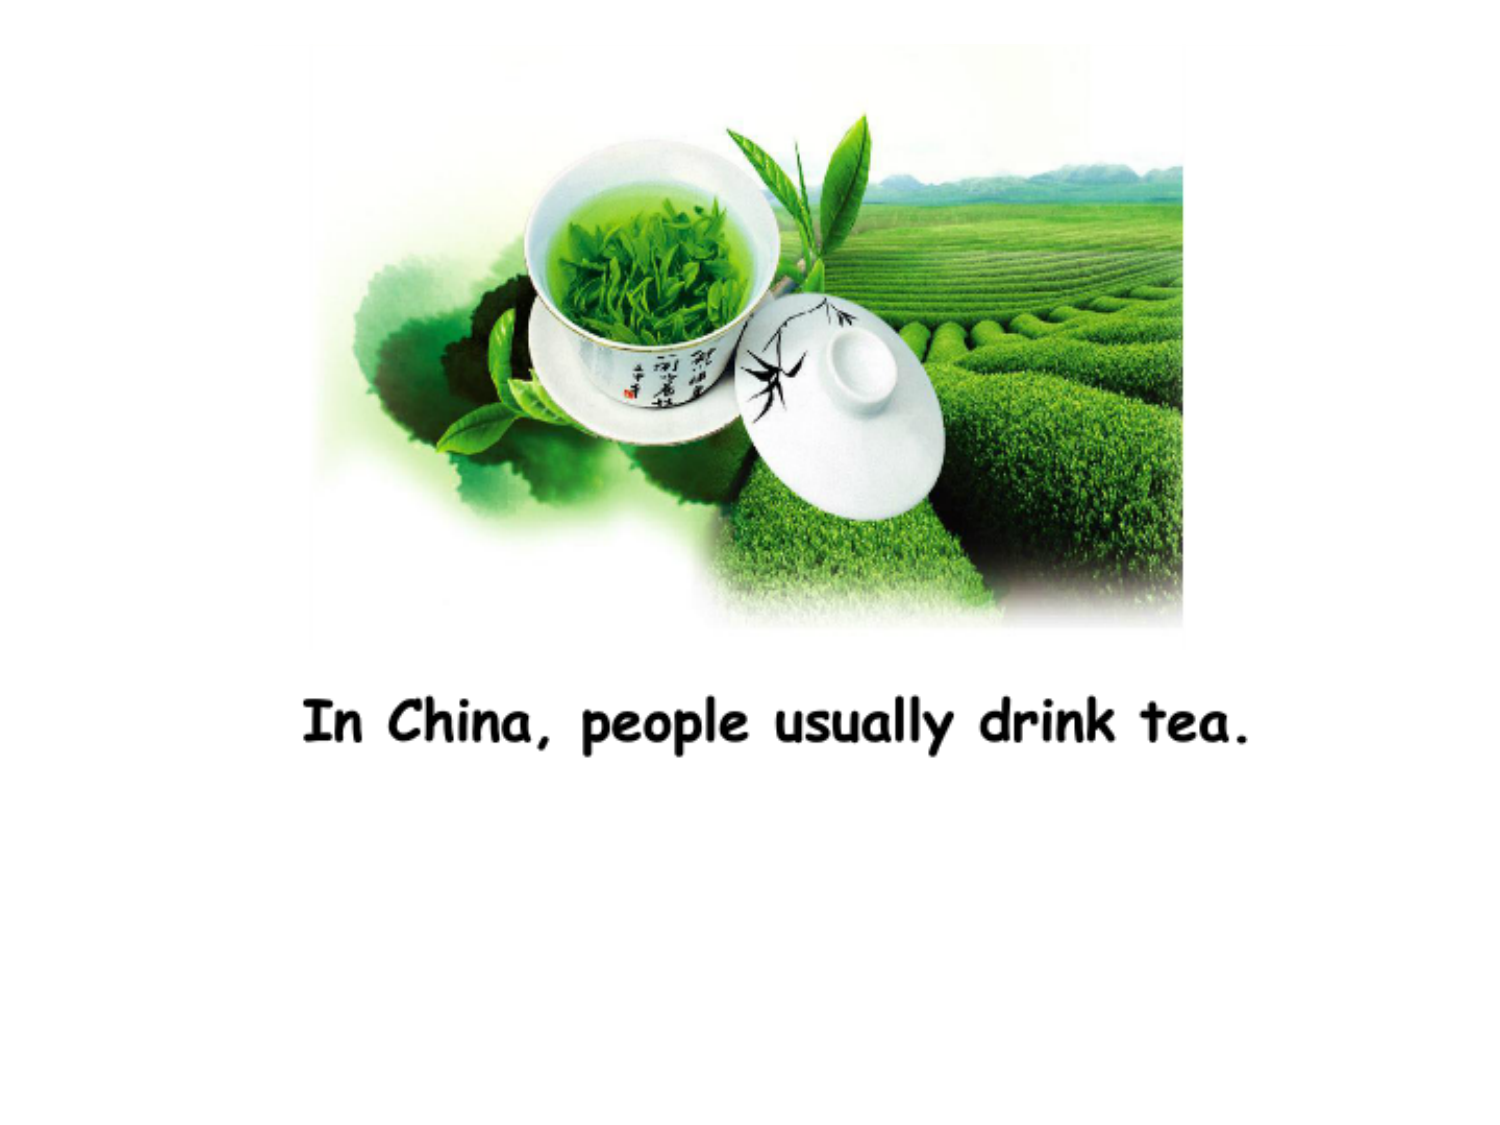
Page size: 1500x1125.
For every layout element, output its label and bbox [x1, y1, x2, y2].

picture [254, 44, 1347, 908]
